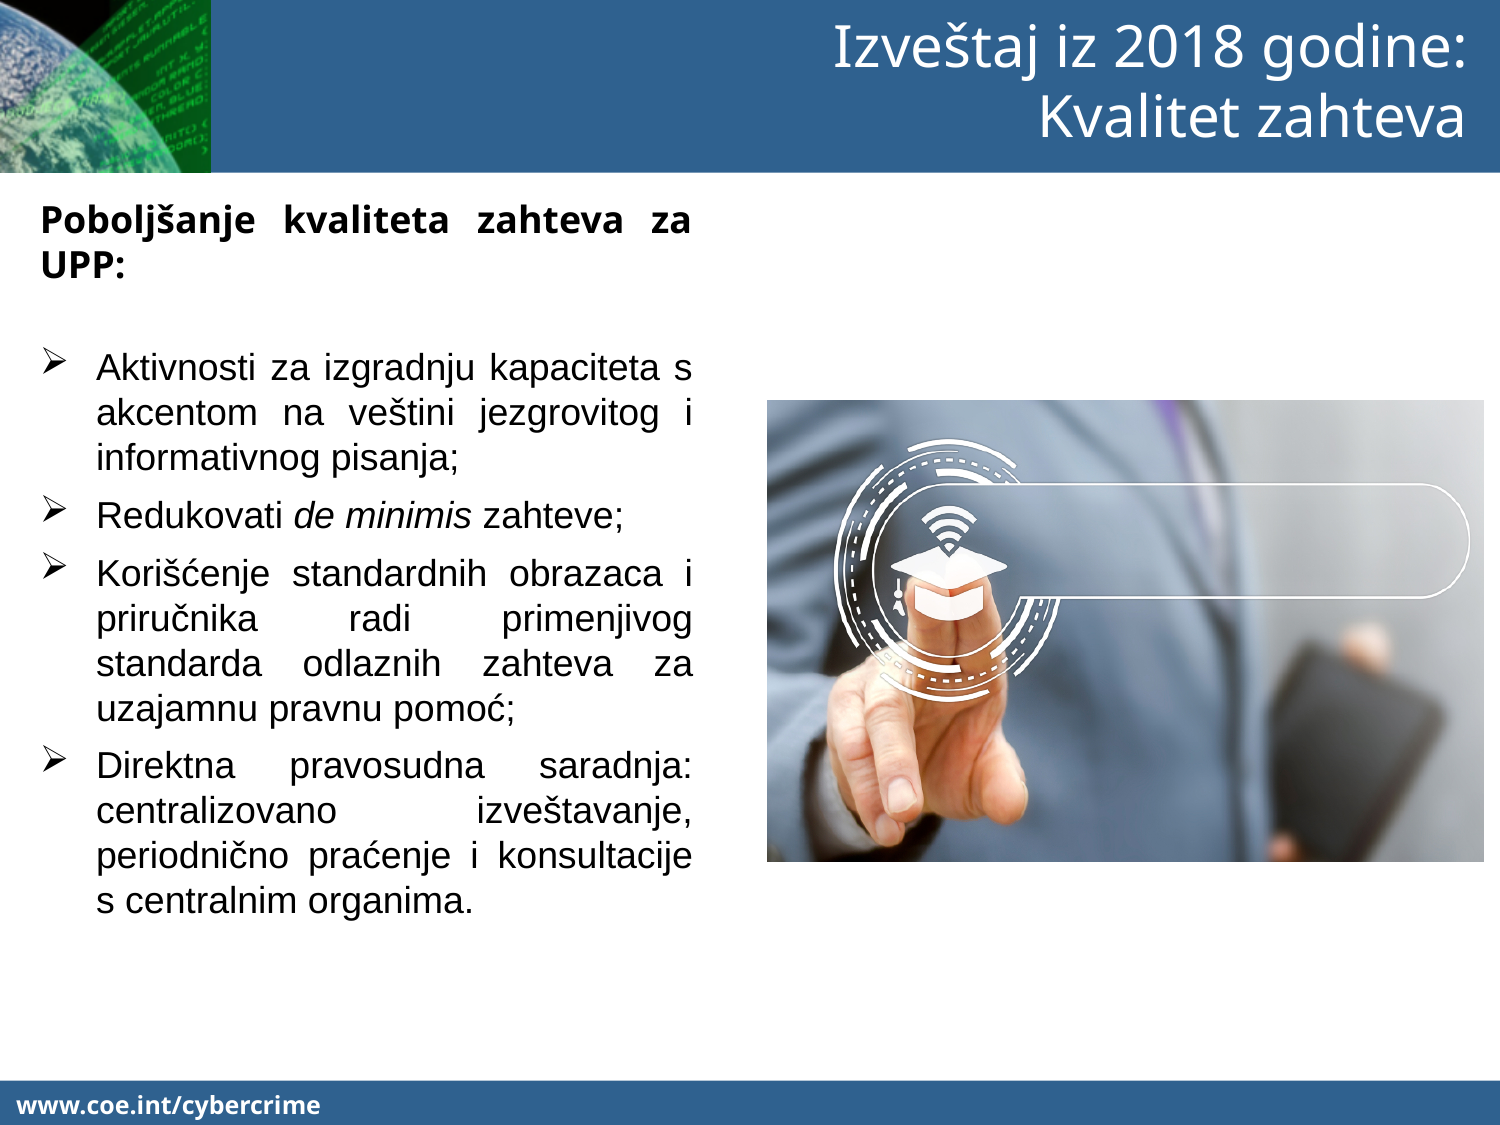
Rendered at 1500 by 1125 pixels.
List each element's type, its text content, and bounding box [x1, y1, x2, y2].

text_box www.coe.int/cybercrime [1, 1082, 1500, 1125]
text_box Izveštaj iz 2018 godine: Kvalitet zahteva [230, 1, 1483, 157]
picture [766, 400, 1484, 863]
picture [0, 0, 212, 173]
text_box [0, 1079, 1500, 1125]
text_box [214, 0, 1500, 175]
text_box Poboljšanje kvaliteta zahteva za UPP: Aktivnosti za izgradnju kapaciteta s akcentom na veštini jezgrovitog i informativnog pisanja; Redukovati de minimis zahteve; Korišćenje standardnih obrazaca i priručnika radi primenjivog standarda odlaznih zahteva za uzajamnu pravnu pomoć; Direktna pravosudna saradnja: centralizovano izveštavanje, periodnično praćenje i konsultacije s centralnim organima. [24, 188, 708, 929]
